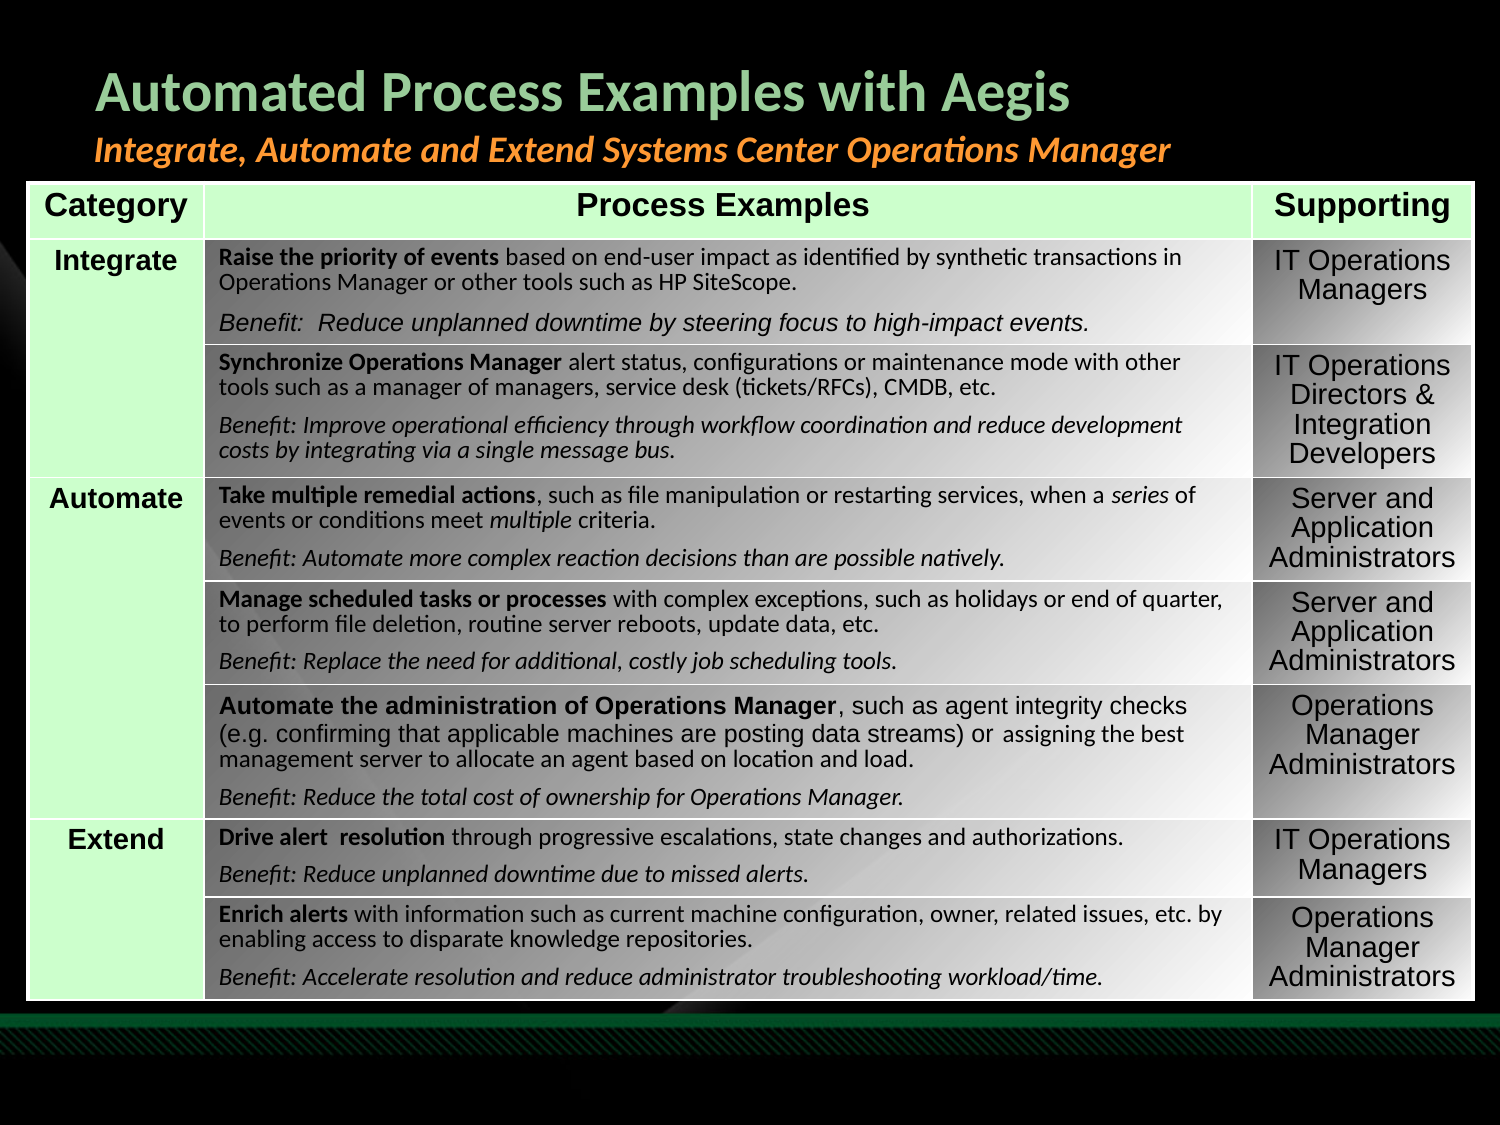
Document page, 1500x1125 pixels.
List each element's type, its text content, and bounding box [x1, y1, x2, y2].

table_cell Server and Application Administrators [1253, 478, 1471, 580]
table_header Category [30, 185, 203, 238]
table_cell Raise the priority of events based on end-user impact as identified by synthetic transactions in Operations Manager or other tools such as HP SiteScope. Benefit: Reduce unplanned downtime by steering focus to high-impact events. [205, 240, 1251, 344]
table_cell Synchronize Operations Manager alert status, configurations or maintenance mode with other tools such as a manager of managers, service desk (tickets/RFCs), CMDB, etc. Benefit: Improve operational efficiency through workflow coordination and reduce development costs by integrating via a single message bus. [205, 345, 1251, 477]
table_cell IT Operations Directors & Integration Developers [1253, 345, 1471, 477]
table_cell Operations Manager Administrators [1253, 685, 1471, 818]
picture [0, 0, 1500, 1125]
table_cell IT Operations Managers [1253, 240, 1471, 344]
table_cell Enrich alerts with information such as current machine configuration, owner, related issues, etc. by enabling access to disparate knowledge repositories. Benefit: Accelerate resolution and reduce administrator troubleshooting workload/time. [205, 898, 1251, 999]
table_header Process Examples [205, 185, 1251, 238]
table_header Supporting [1253, 185, 1471, 238]
table_cell Operations Manager Administrators [1253, 898, 1471, 999]
table_cell IT Operations Managers [1253, 820, 1471, 896]
text_box Automated Process Examples with Aegis [80, 54, 1285, 128]
table_cell Automate [30, 478, 203, 818]
table_cell Drive alert resolution through progressive escalations, state changes and authorizations. Benefit: Reduce unplanned downtime due to missed alerts. [205, 820, 1251, 896]
table_cell Manage scheduled tasks or processes with complex exceptions, such as holidays or end of quarter, to perform file deletion, routine server reboots, update data, etc. Benefit: Replace the need for additional, costly job scheduling tools. [205, 582, 1251, 684]
table_cell Integrate [30, 240, 203, 477]
table_cell Automate the administration of Operations Manager, such as agent integrity checks (e.g. confirming that applicable machines are posting data streams) or assigning the best management server to allocate an agent based on location and load. Benefit: Reduce the total cost of ownership for Operations Manager. [205, 685, 1251, 818]
table_cell Server and Application Administrators [1253, 582, 1471, 684]
text_box Integrate, Automate and Extend Systems Center Operations Manager [78, 97, 1442, 178]
table_cell Extend [30, 820, 203, 999]
table_cell Take multiple remedial actions, such as file manipulation or restarting services, when a series of events or conditions meet multiple criteria. Benefit: Automate more complex reaction decisions than are possible natively. [205, 478, 1251, 580]
